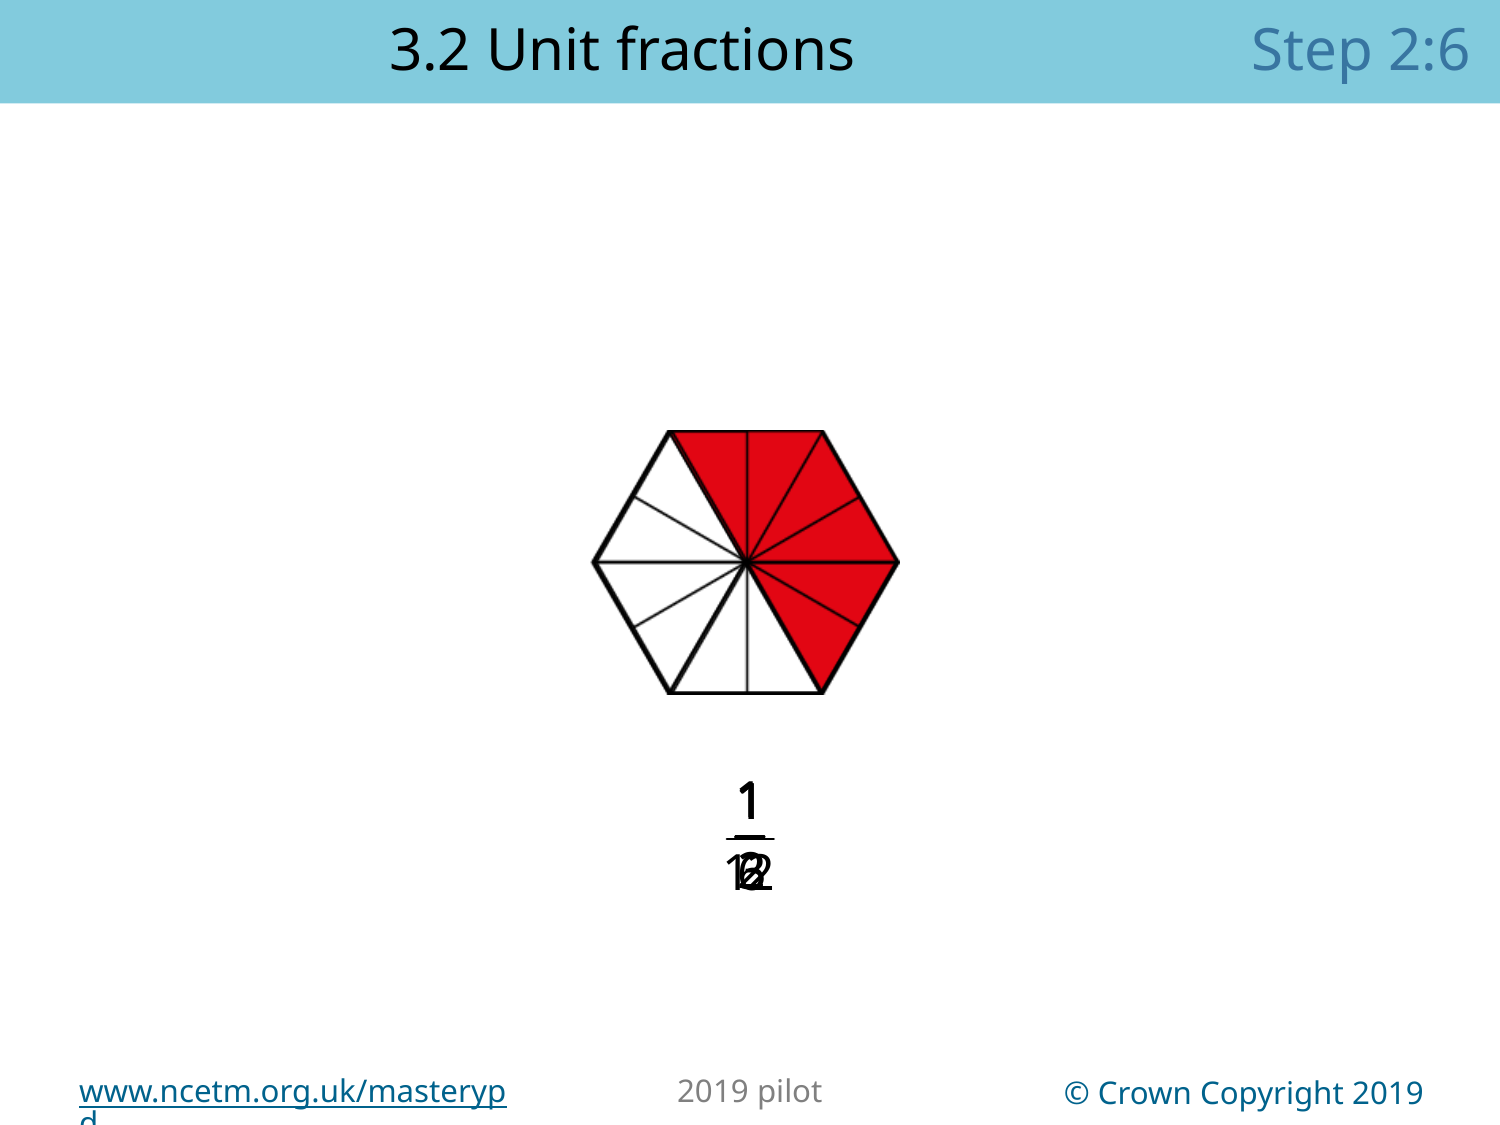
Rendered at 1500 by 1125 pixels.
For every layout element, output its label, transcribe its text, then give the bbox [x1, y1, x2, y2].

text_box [722, 776, 779, 896]
list 3.2 Unit fractions Step 2:6 [0, 0, 1500, 104]
picture [587, 430, 907, 695]
